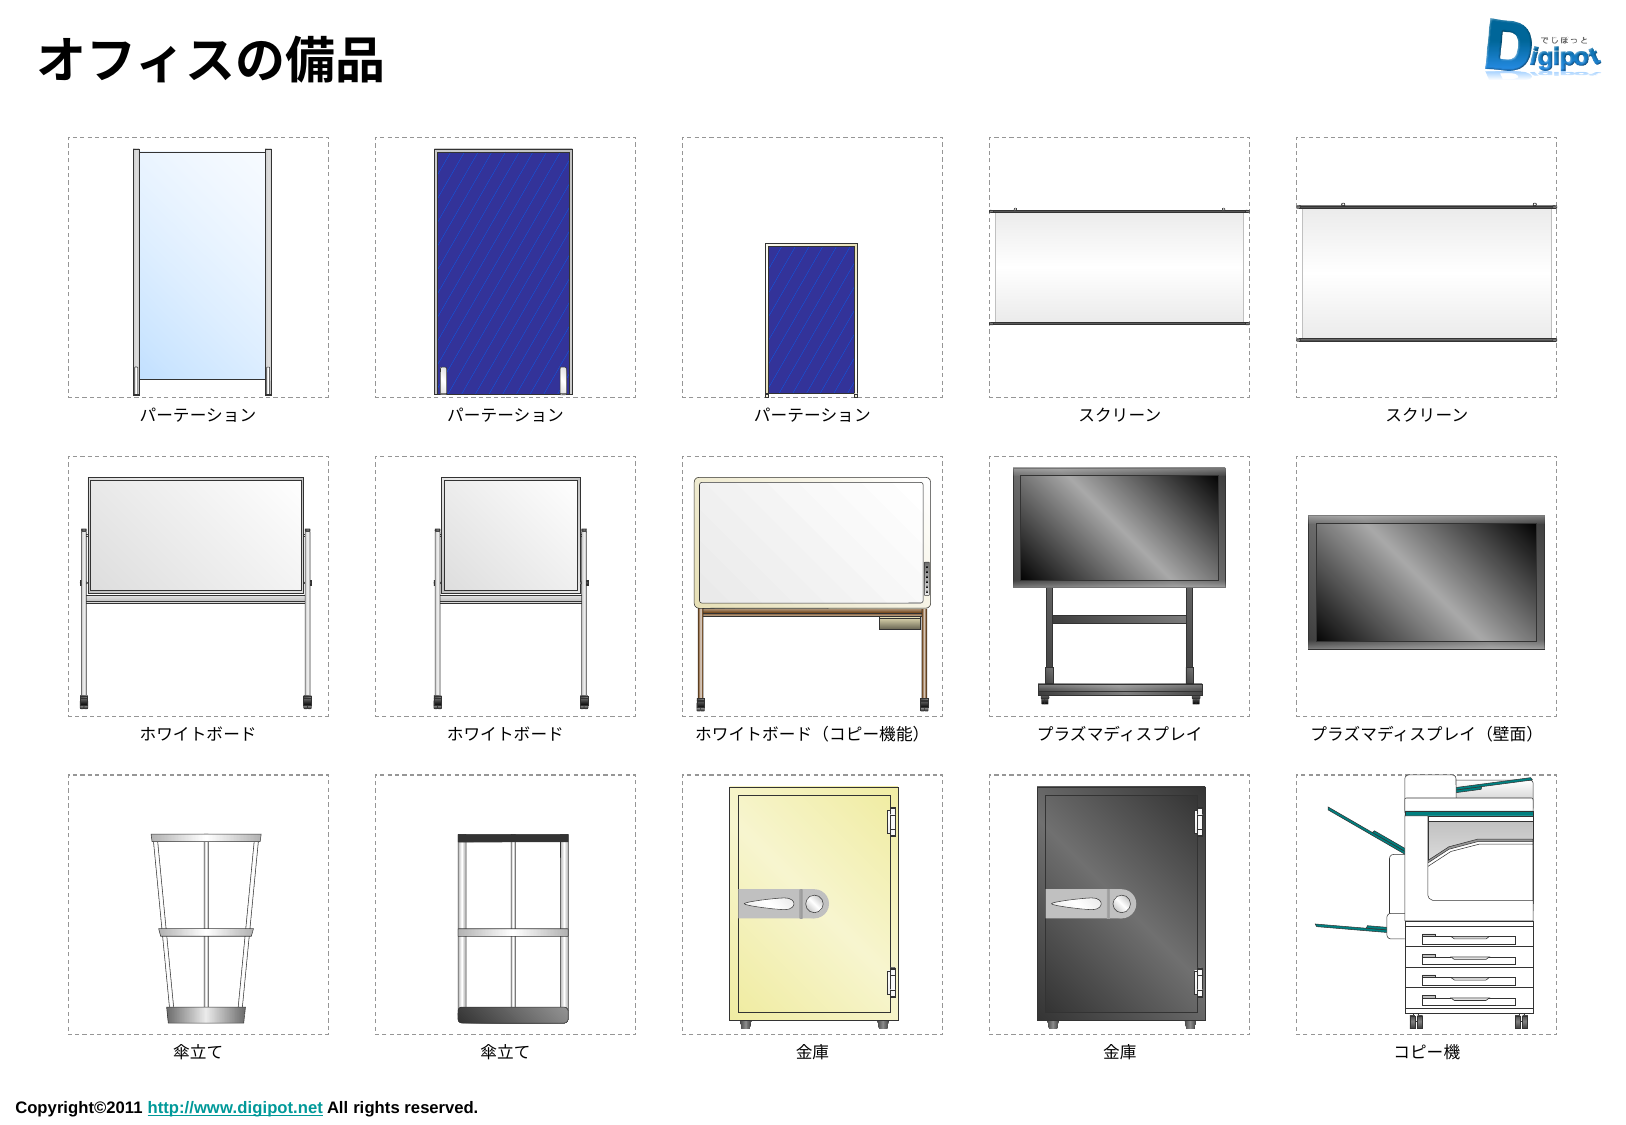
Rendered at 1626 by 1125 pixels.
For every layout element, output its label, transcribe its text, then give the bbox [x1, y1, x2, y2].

text_box スクリーン [989, 397, 1250, 425]
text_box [1013, 467, 1226, 705]
text_box ホワイトボード [375, 716, 636, 744]
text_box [151, 834, 262, 1024]
text_box 金庫 [989, 1034, 1250, 1063]
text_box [1296, 203, 1557, 342]
text_box スクリーン [1296, 397, 1557, 425]
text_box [765, 243, 858, 398]
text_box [132, 148, 272, 396]
text_box プラズマディスプレイ（壁面） [1296, 716, 1557, 744]
title オフィスの備品 [21, 19, 881, 98]
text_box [433, 477, 589, 709]
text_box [457, 834, 569, 1024]
text_box パーテーション [375, 397, 636, 425]
text_box プラズマディスプレイ [989, 716, 1250, 744]
text_box パーテーション [68, 397, 329, 425]
text_box ホワイトボード（コピー機能） [682, 716, 943, 744]
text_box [1036, 786, 1206, 1030]
text_box ホワイトボード [68, 716, 329, 744]
text_box 金庫 [682, 1034, 943, 1063]
text_box コピー機 [1296, 1034, 1557, 1063]
text_box 傘立て [375, 1034, 636, 1063]
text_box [434, 148, 573, 395]
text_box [80, 477, 312, 709]
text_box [694, 477, 931, 712]
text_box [729, 786, 898, 1030]
text_box パーテーション [682, 397, 943, 425]
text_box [989, 207, 1250, 325]
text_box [1308, 515, 1545, 649]
text_box 傘立て [68, 1034, 329, 1063]
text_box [1315, 774, 1534, 1029]
picture [1485, 18, 1602, 82]
